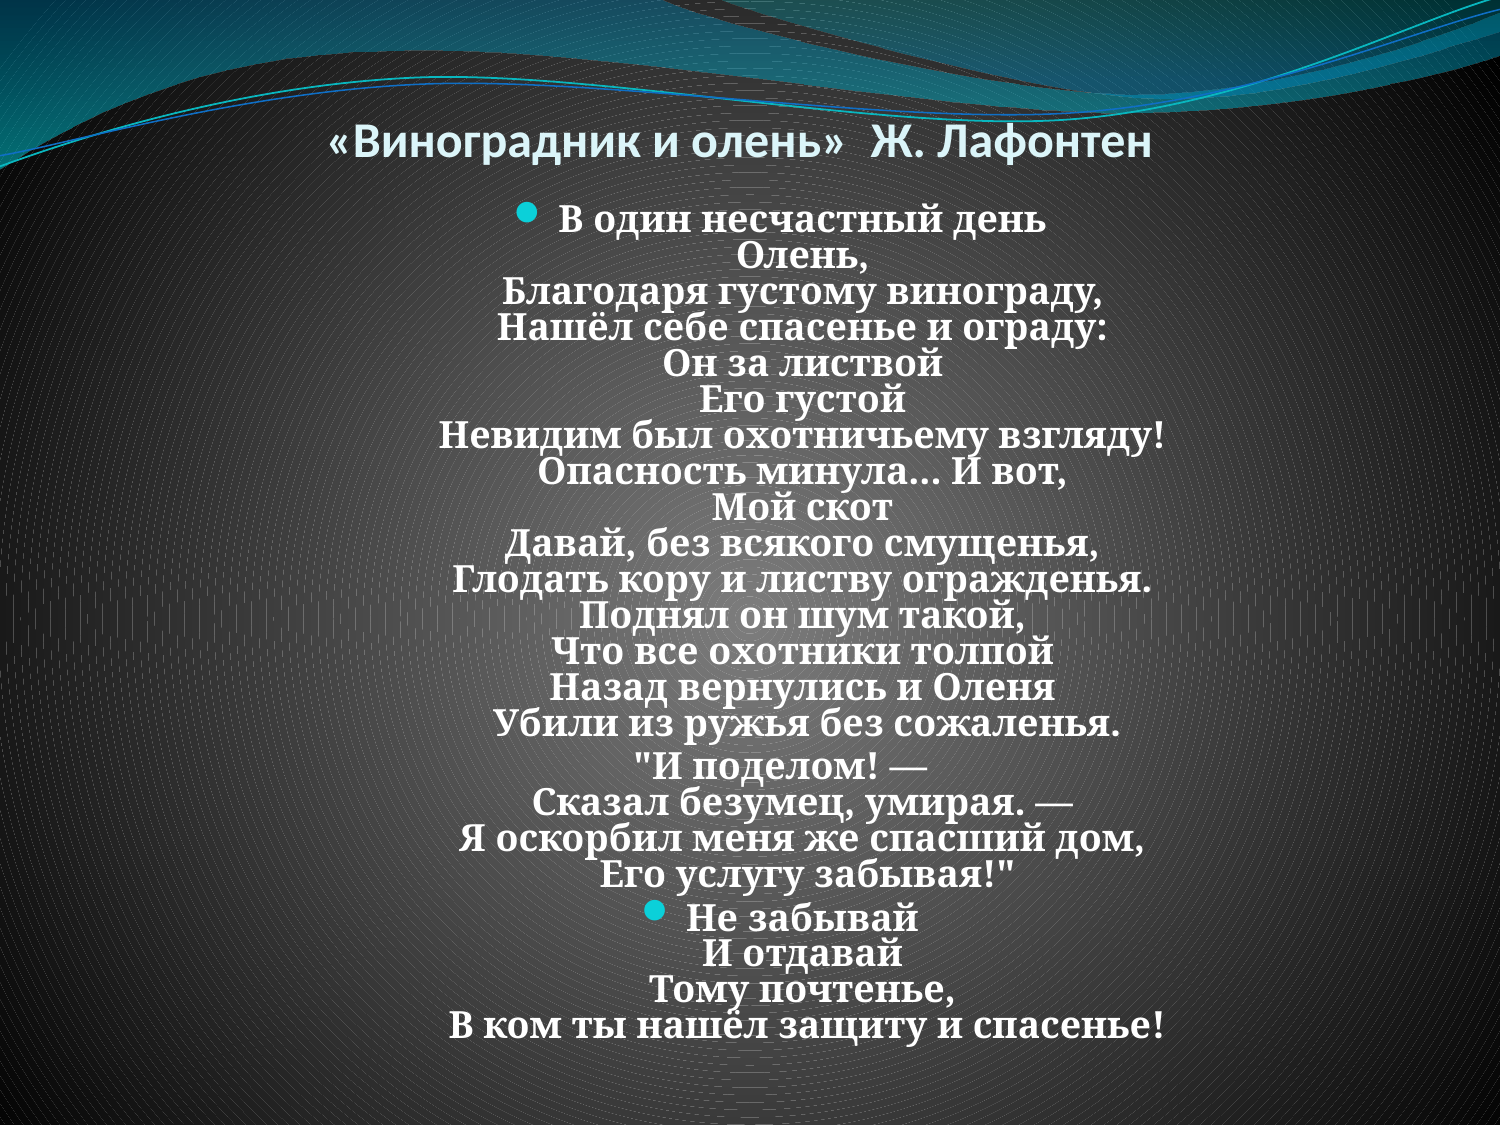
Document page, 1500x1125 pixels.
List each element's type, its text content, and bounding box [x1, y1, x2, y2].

title «Виноградник и олень» Ж. Лафонтен [64, 113, 1416, 183]
list В один несчастный день Олень, Благодаря густому винограду, Нашёл себе спасенье и ограду: Он за листвой Его густой Невидим был охотничьему взгляду! Опасность минула... И вот, Мой скот Давай, без всякого смущенья, Глодать кору и листву огражденья. Поднял он шум такой, Что все охотники толпой Назад вернулись и Оленя Убили из ружья без сожаленья. "И поделом! — Сказал безумец, умирая. — Я оскорбил меня же спасший дом, Его услугу забывая!" Не забывай И отдавай Тому почтенье, В ком ты нашёл защиту и спасенье! [147, 196, 1423, 1125]
